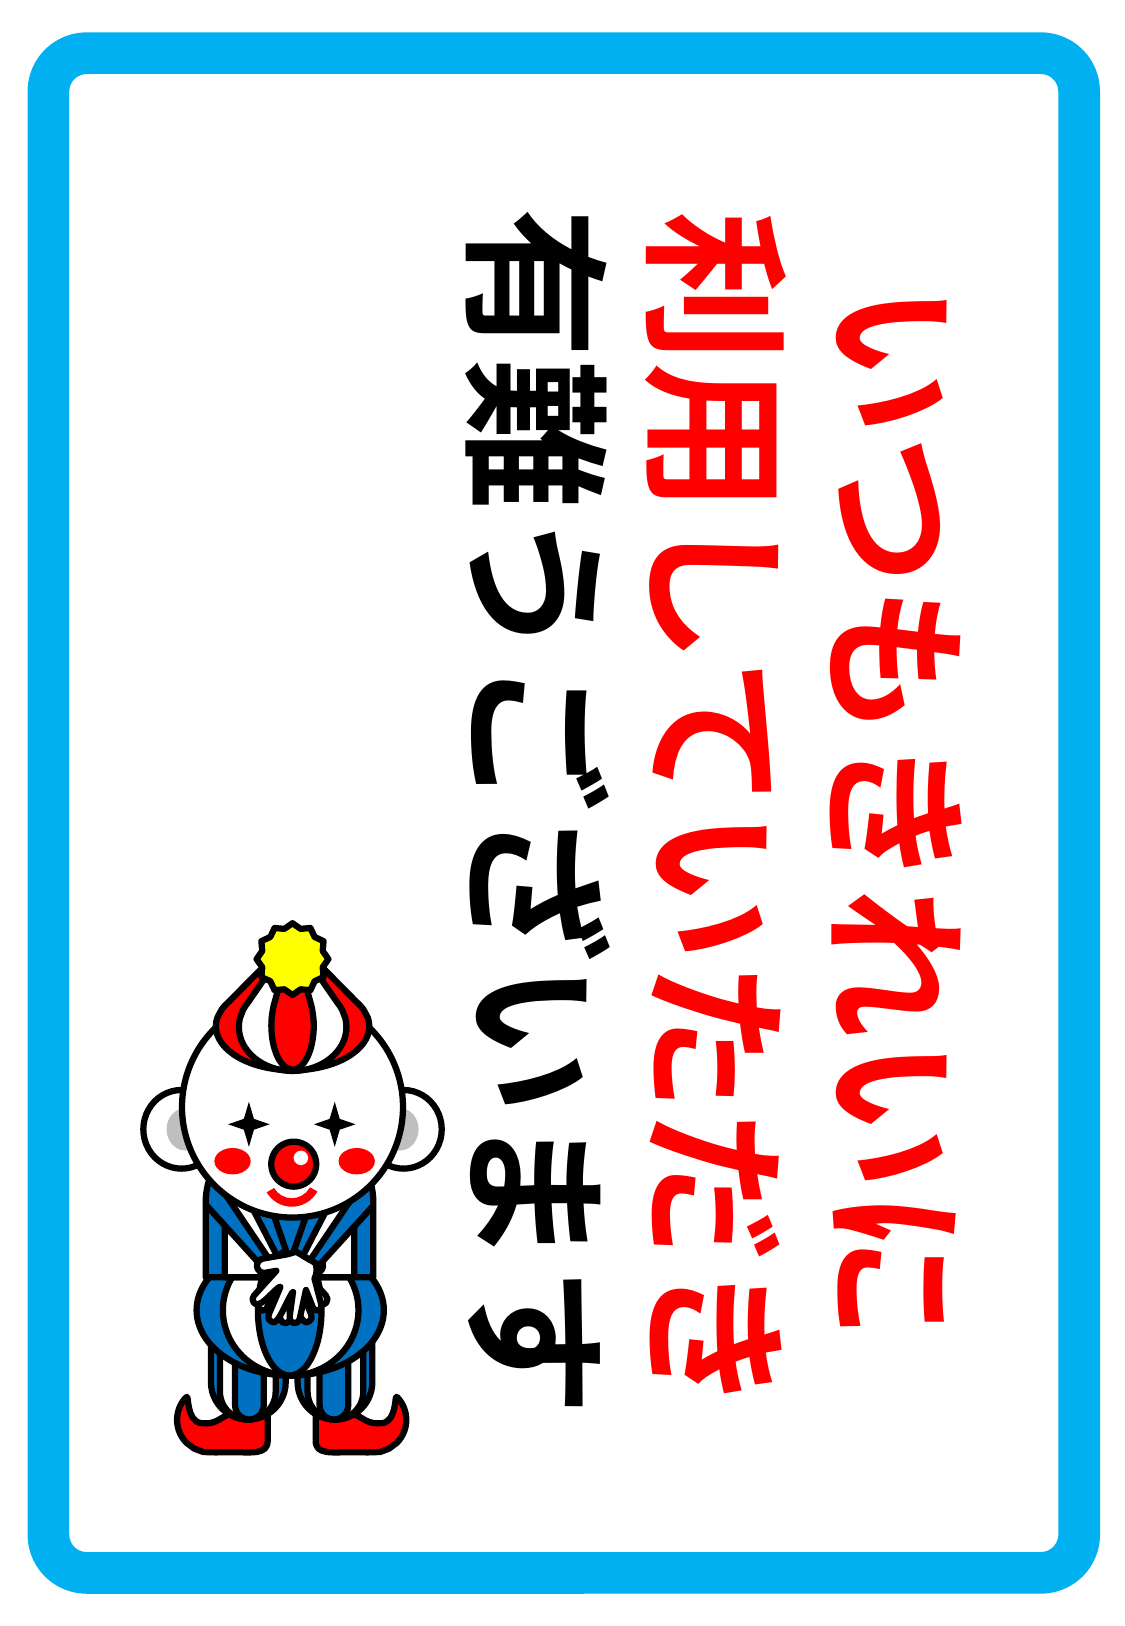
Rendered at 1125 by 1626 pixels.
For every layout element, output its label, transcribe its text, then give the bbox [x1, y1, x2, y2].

text_box [1018, 51, 1082, 1575]
text_box [46, 51, 441, 1576]
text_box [143, 923, 442, 1453]
text_box いつもきれいに 利用していただき 有難うございます [441, 0, 1018, 1625]
